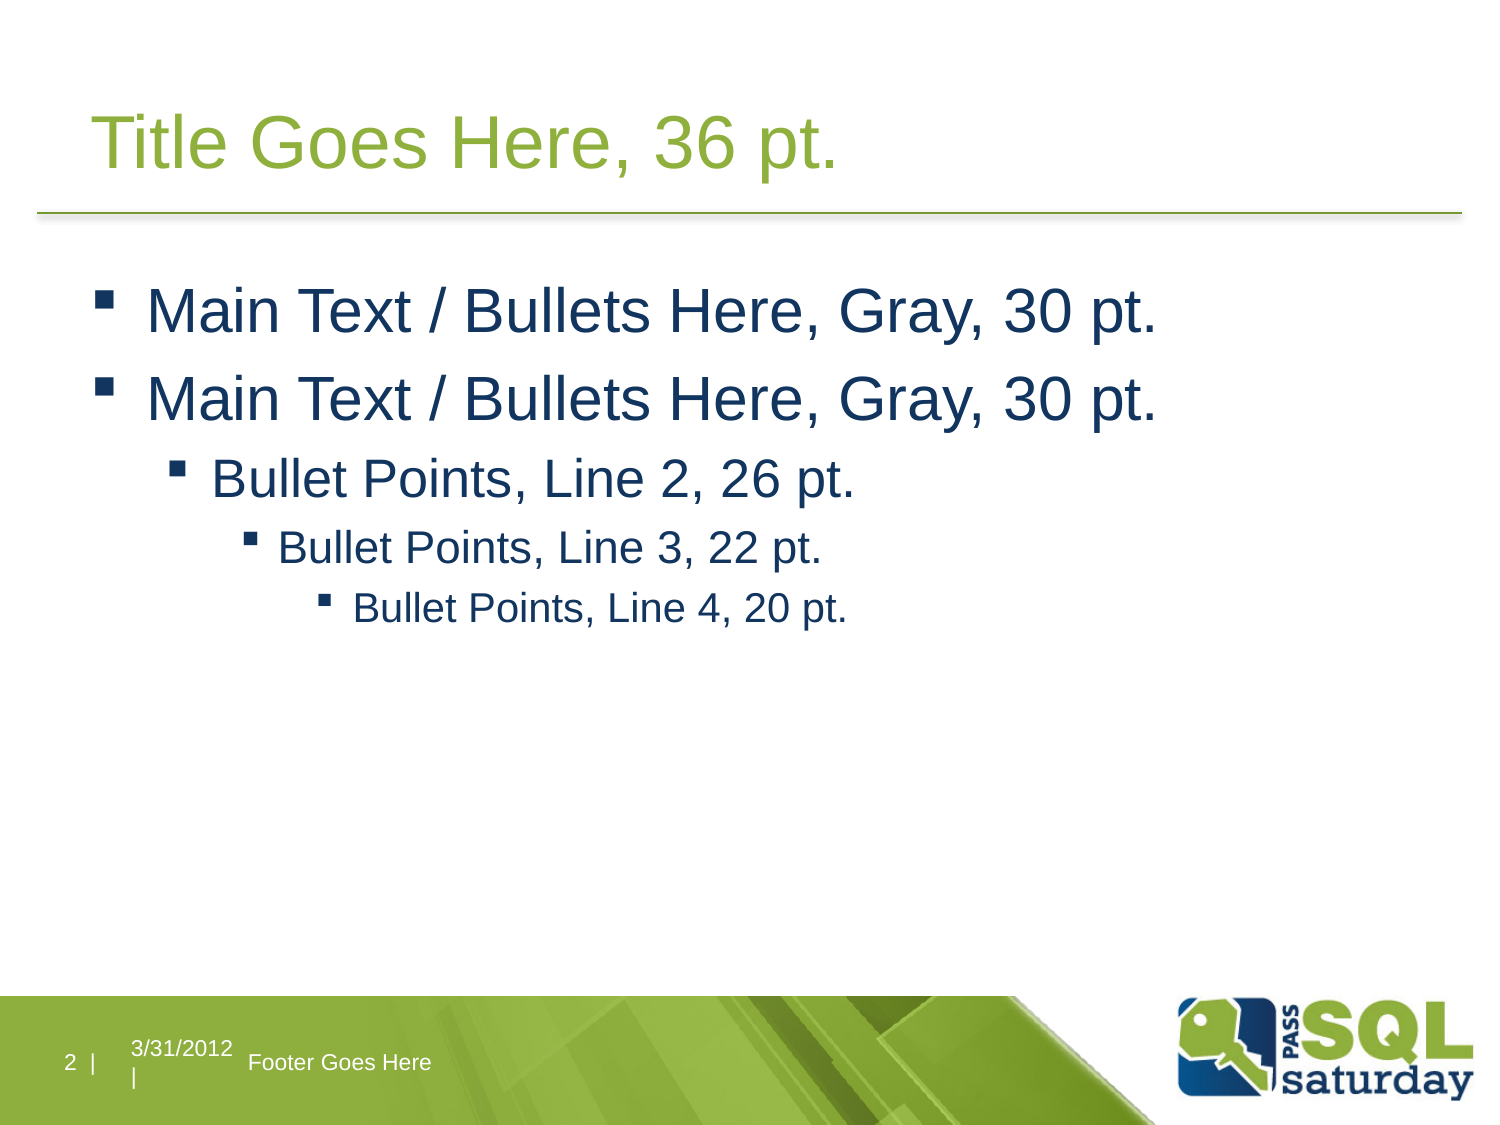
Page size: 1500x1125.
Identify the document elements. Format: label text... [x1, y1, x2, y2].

list Main Text / Bullets Here, Gray, 30 pt. Main Text / Bullets Here, Gray, 30 pt. Bullet Points, Line 2, 26 pt. Bullet Points, Line 3, 22 pt. Bullet Points, Line 4, 20 pt. [75, 262, 1425, 1005]
footer Footer Goes Here [232, 1031, 751, 1092]
picture [0, 969, 1483, 1125]
text_box 2 | [37, 1031, 124, 1092]
title Title Goes Here, 36 pt. [75, 45, 1425, 233]
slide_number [124, 1031, 232, 1092]
